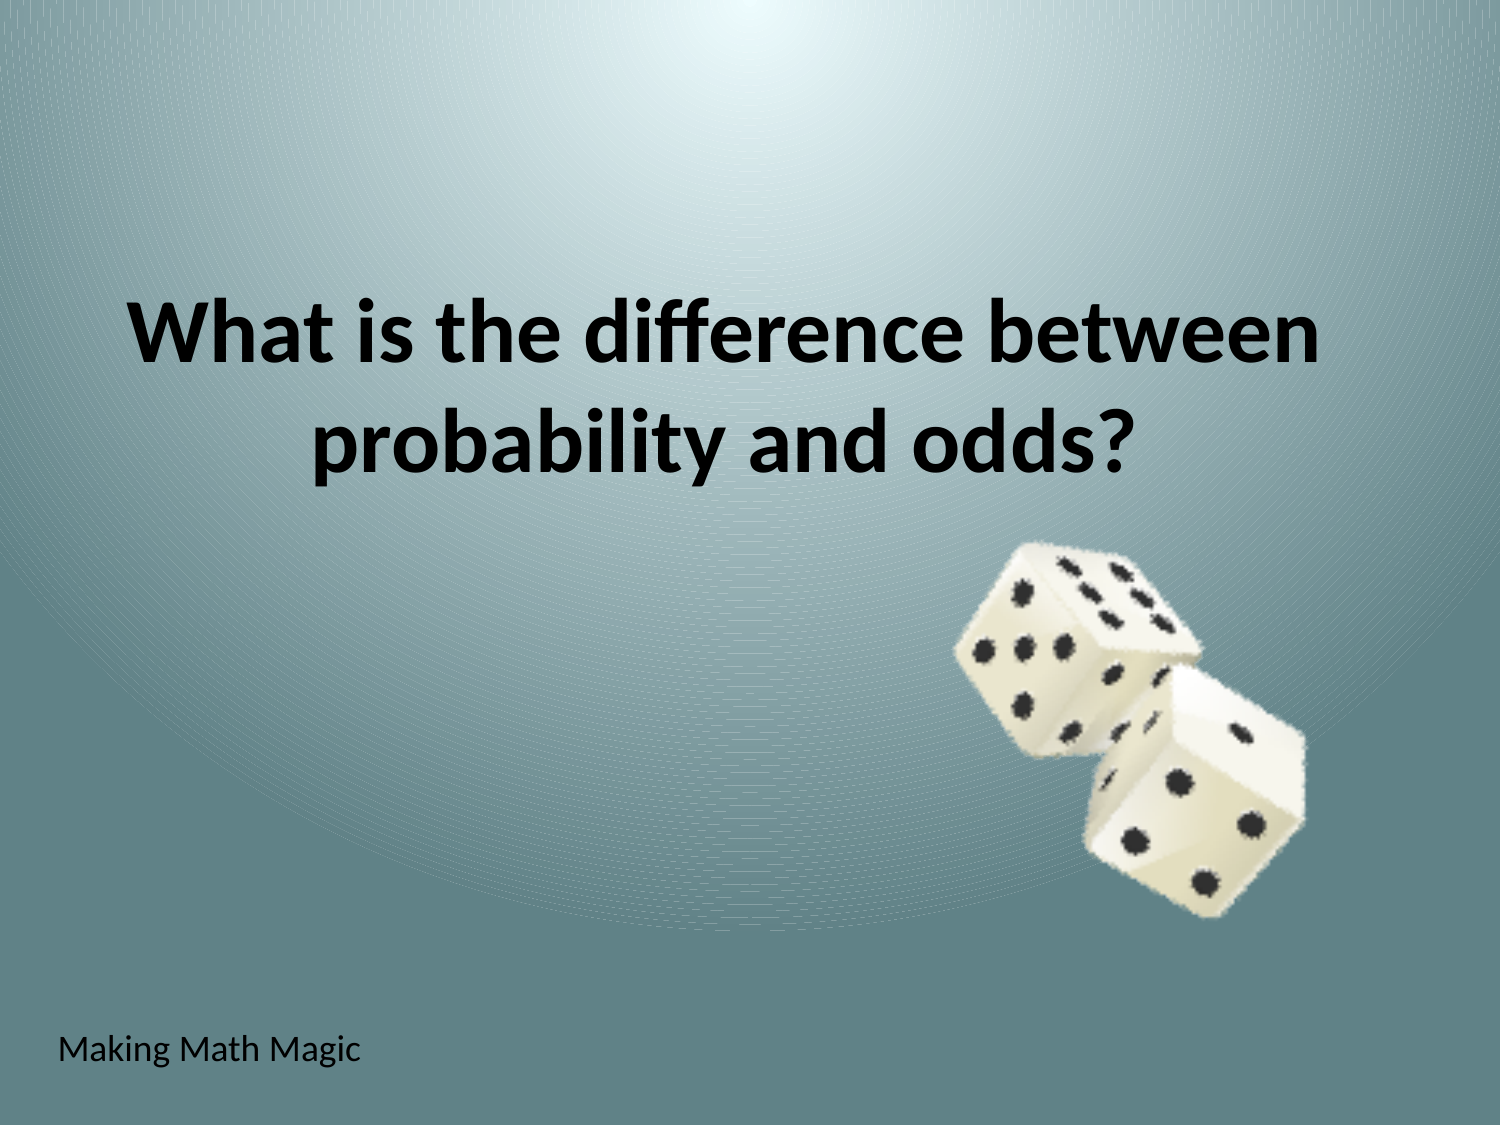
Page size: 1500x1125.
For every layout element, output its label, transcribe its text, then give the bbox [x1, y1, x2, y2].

picture [812, 412, 1458, 1057]
title What is the difference between probability and odds? [49, 74, 1401, 688]
text_box Making Math Magic [42, 1016, 531, 1077]
